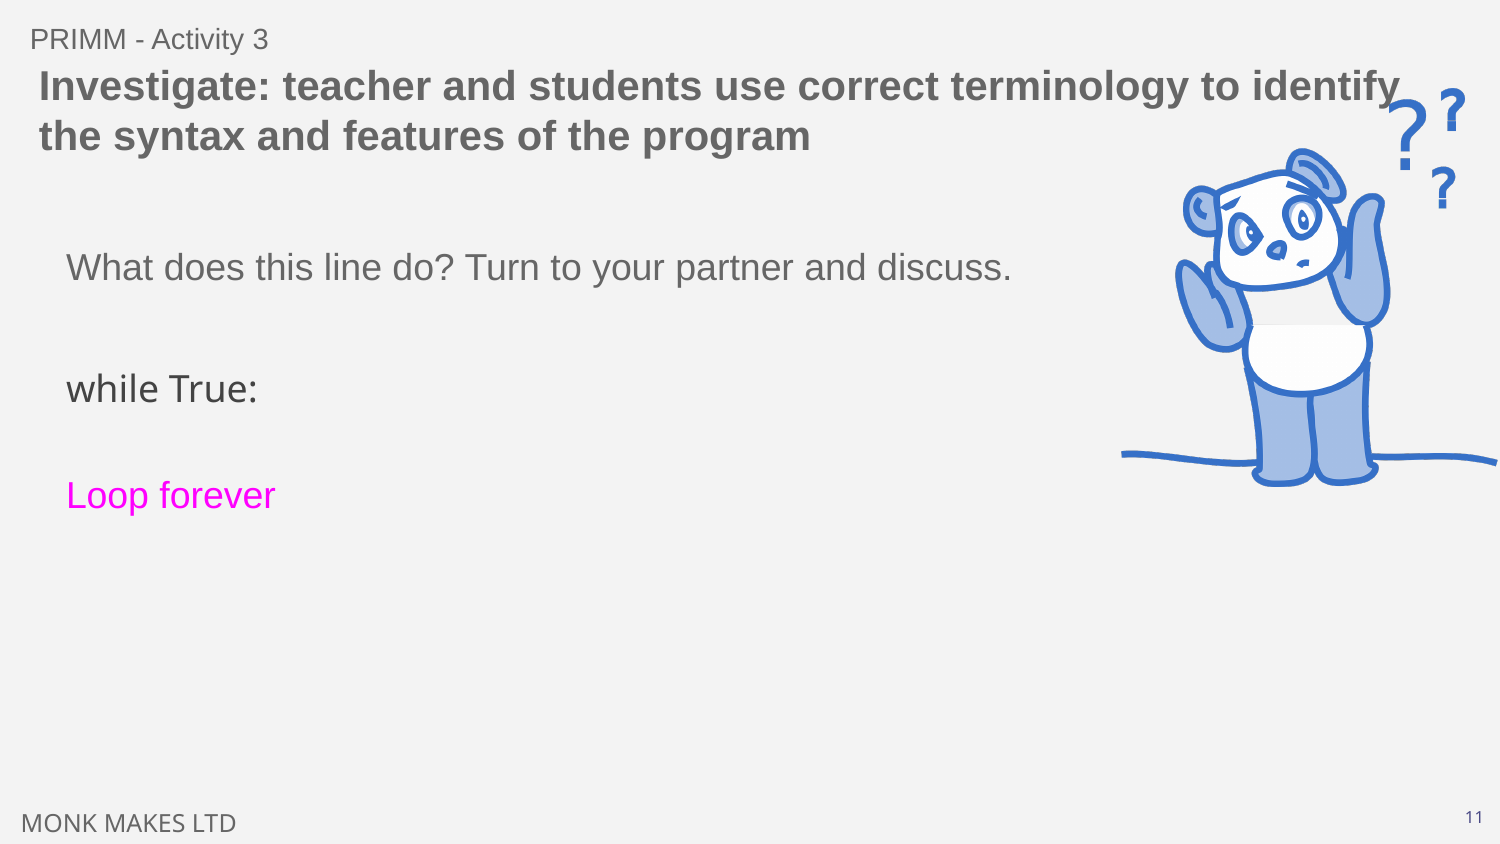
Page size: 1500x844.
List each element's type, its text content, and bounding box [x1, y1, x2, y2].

subtitle PRIMM - Activity 3 [14, 0, 1500, 52]
title Investigate: teacher and students use correct terminology to identify the syntax and features of the program [24, 52, 1422, 167]
text_box What does this line do? Turn to your partner and discuss. while True: Loop forever [51, 211, 1268, 814]
slide_number ‹#› [1448, 792, 1500, 844]
picture [1117, 88, 1500, 487]
